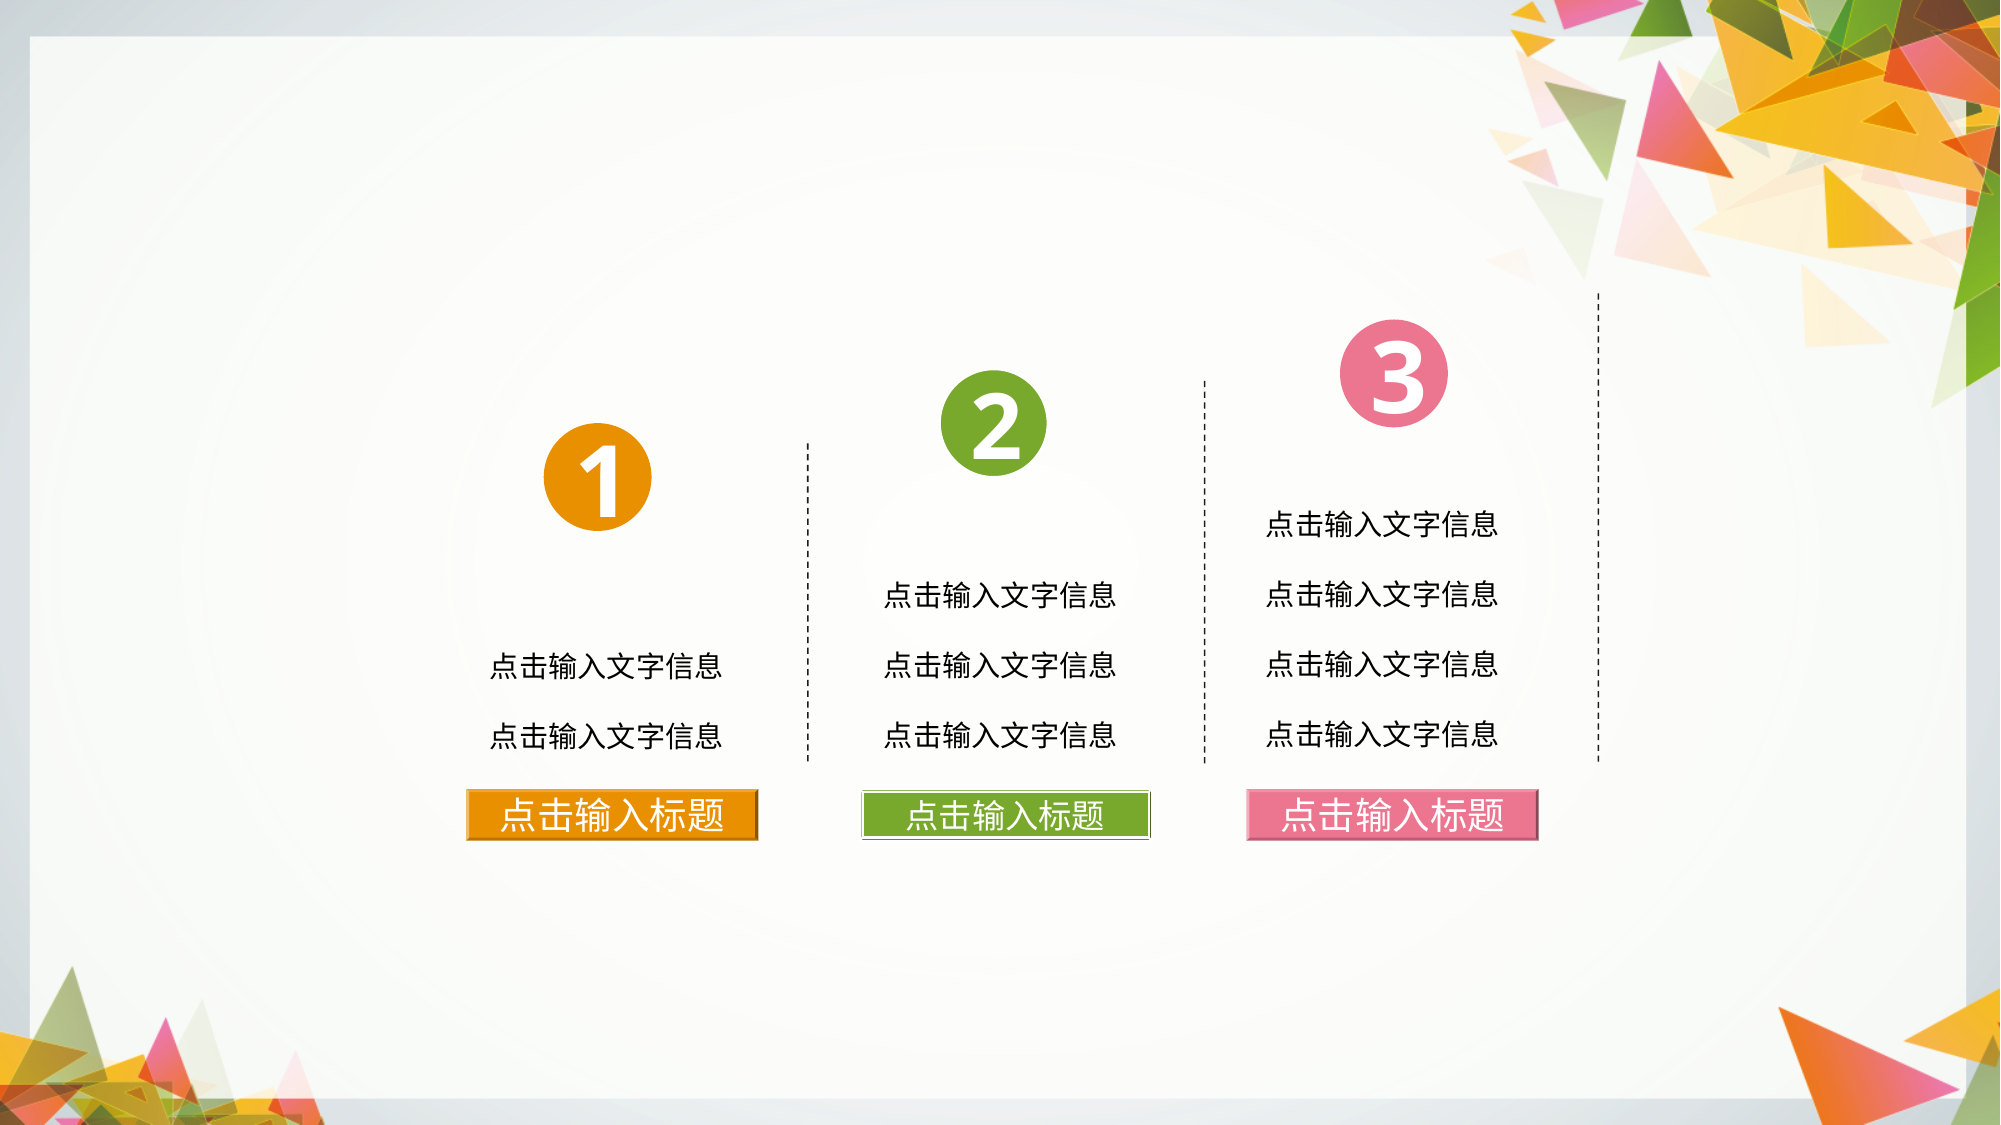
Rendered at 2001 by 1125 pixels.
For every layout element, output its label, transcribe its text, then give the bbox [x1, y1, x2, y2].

text_box 点击输入文字信息 点击输入文字信息 [443, 605, 771, 761]
text_box 点击输入标题 [465, 788, 759, 842]
picture [0, 0, 2000, 1125]
text_box 点击输入标题 [1245, 788, 1540, 842]
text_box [807, 293, 1599, 764]
text_box 1 [542, 422, 653, 532]
text_box 点击输入标题 [858, 788, 1153, 842]
